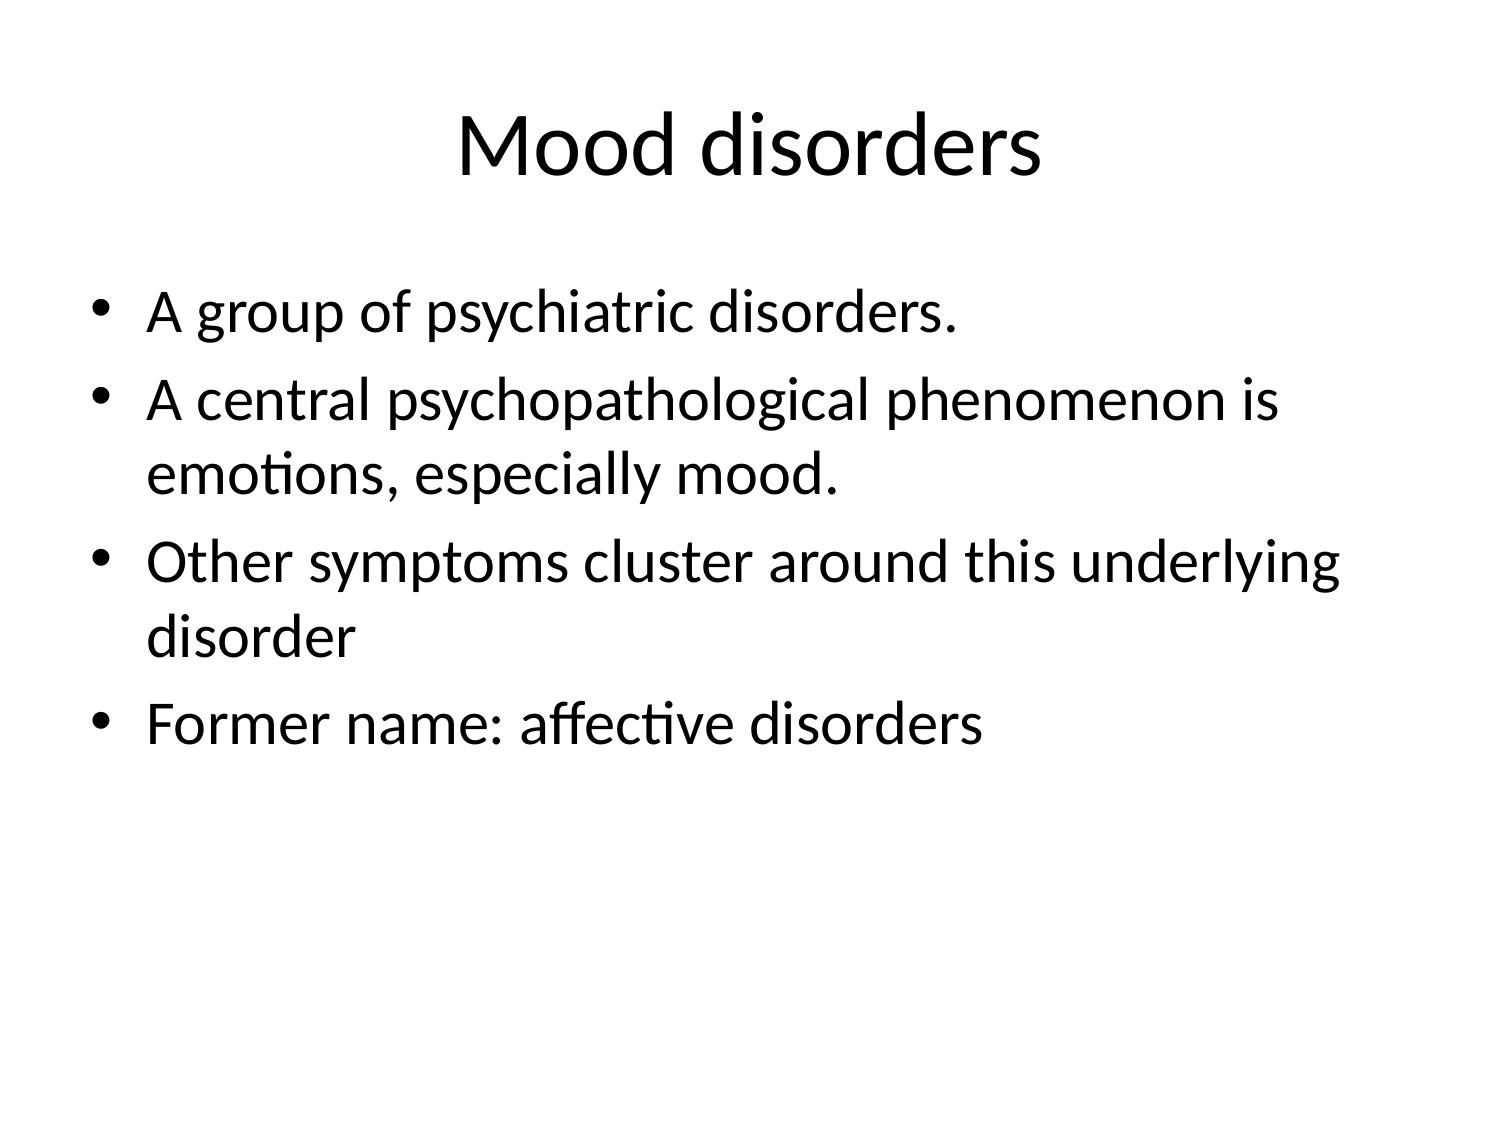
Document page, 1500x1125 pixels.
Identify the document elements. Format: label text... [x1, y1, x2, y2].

list A group of psychiatric disorders. A central psychopathological phenomenon is emotions, especially mood. Other symptoms cluster around this underlying disorder Former name: affective disorders [74, 262, 1426, 1006]
title Mood disorders [74, 44, 1426, 233]
